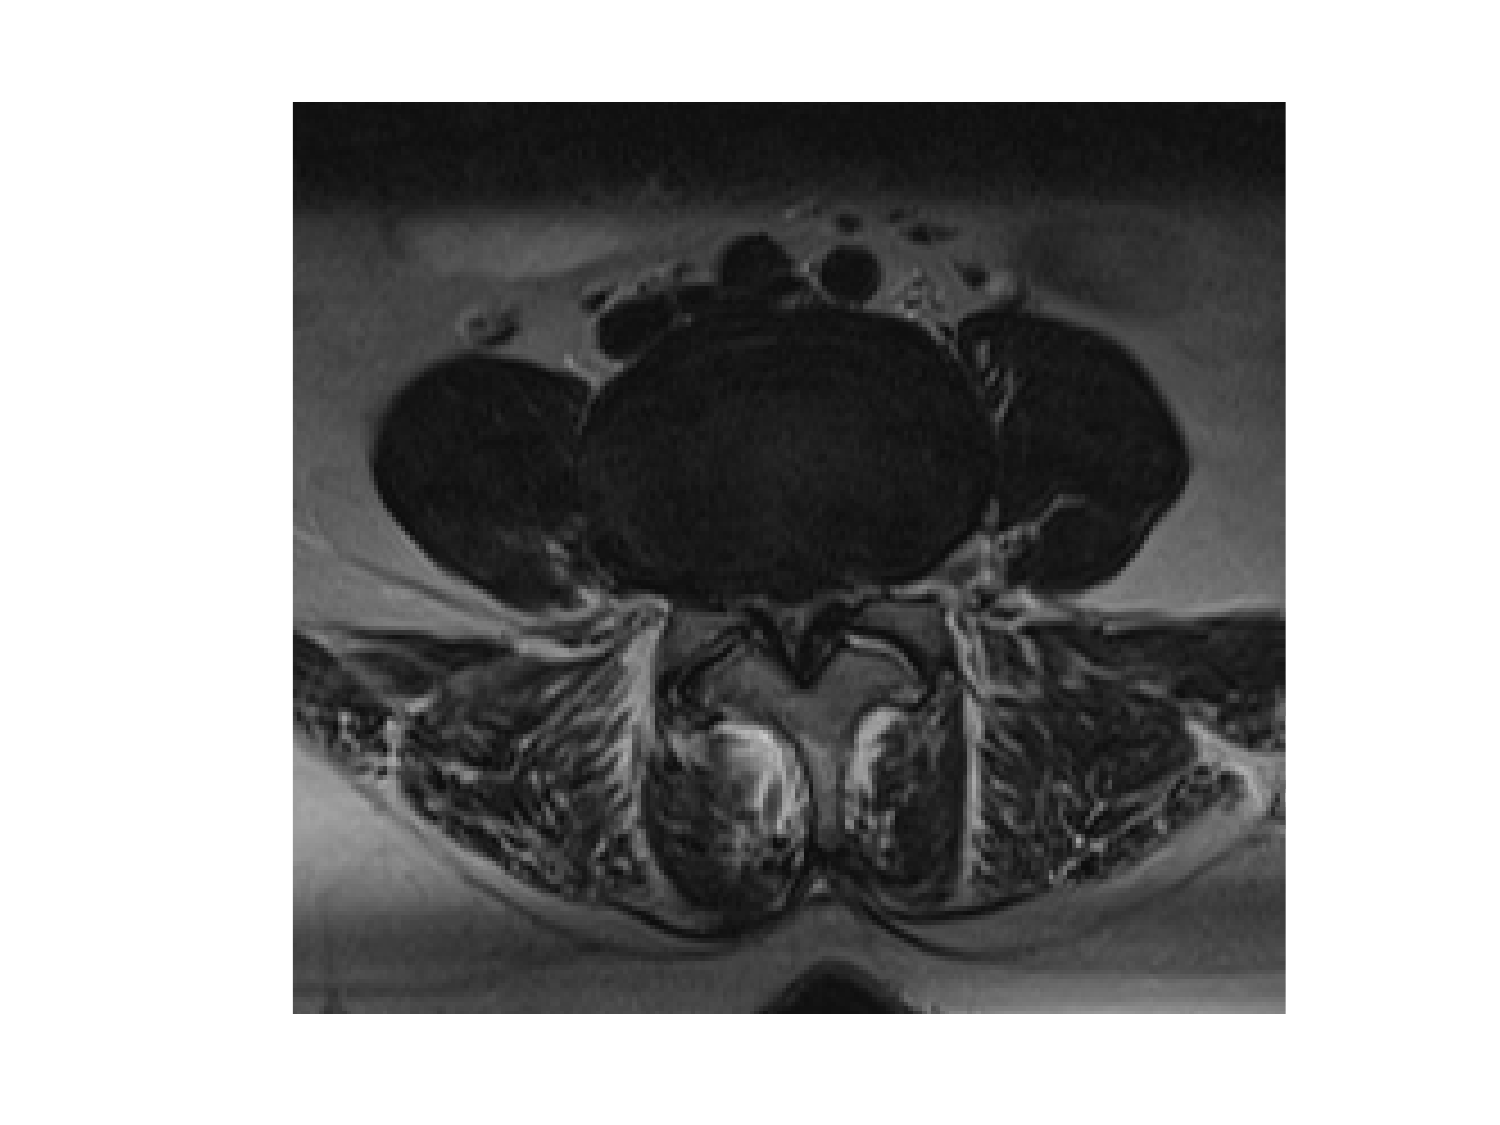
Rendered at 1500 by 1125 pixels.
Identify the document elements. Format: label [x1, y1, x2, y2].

picture [292, 102, 1286, 1015]
